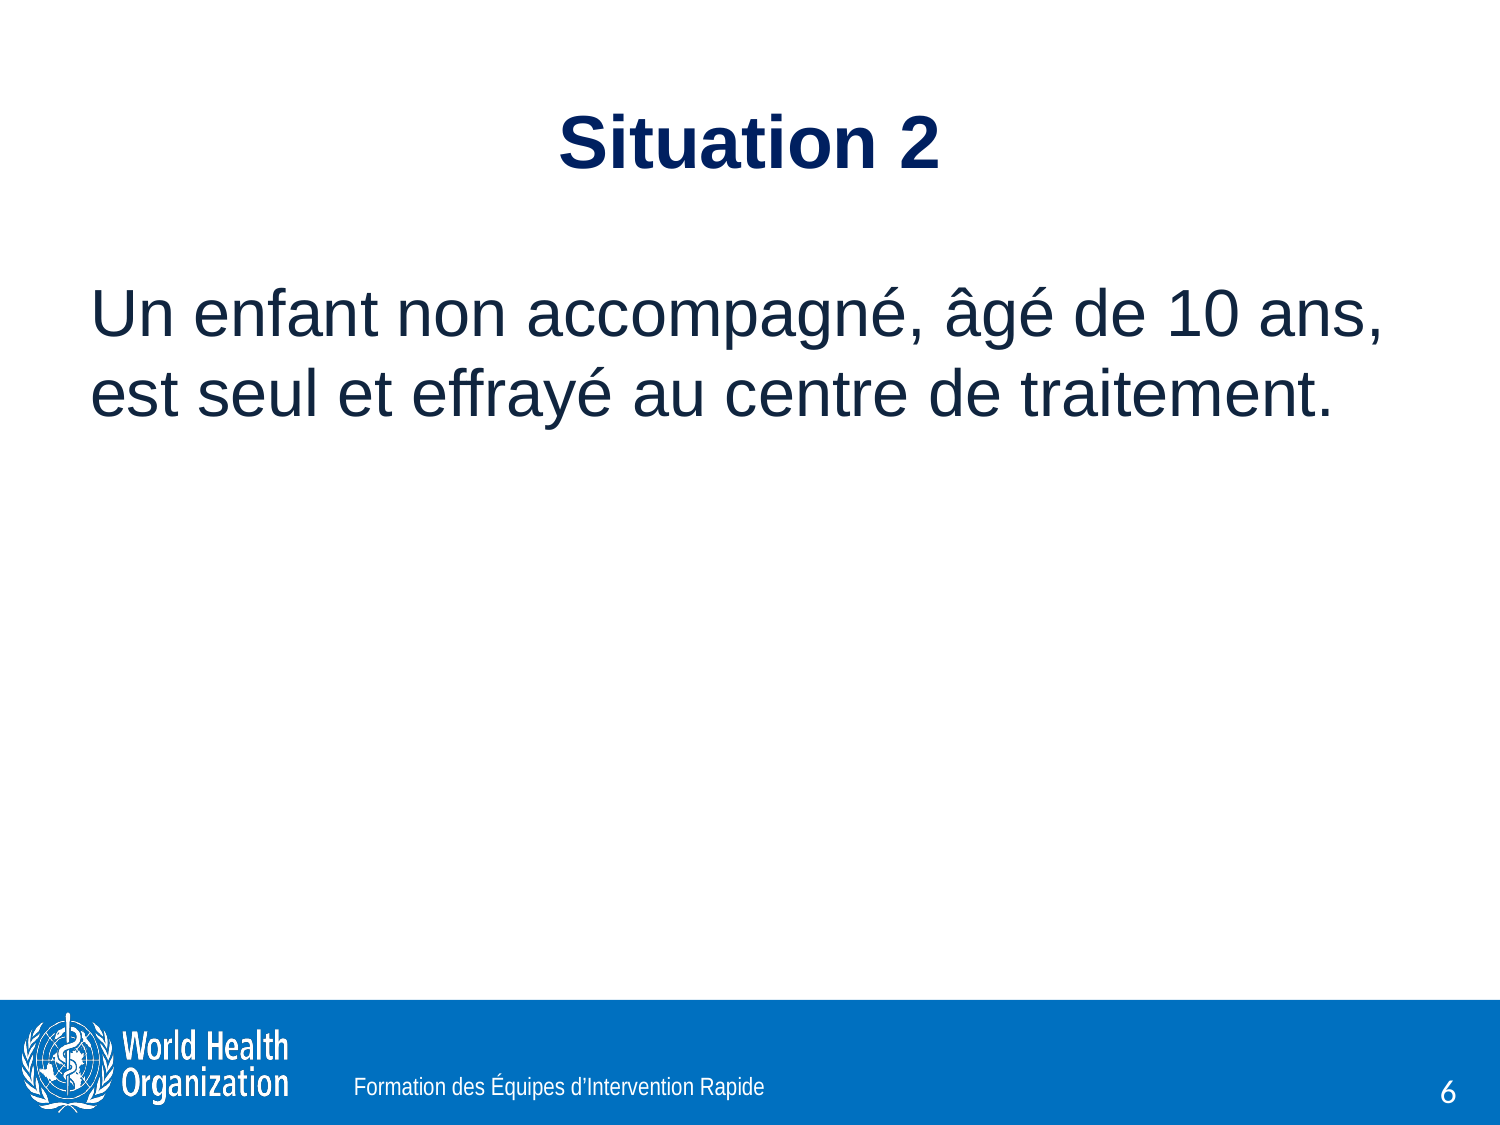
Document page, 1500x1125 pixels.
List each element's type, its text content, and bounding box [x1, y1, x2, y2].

title Situation 2 [75, 45, 1425, 233]
picture [21, 1012, 288, 1113]
list Un enfant non accompagné, âgé de 10 ans, est seul et effrayé au centre de traitement. [75, 262, 1425, 1005]
